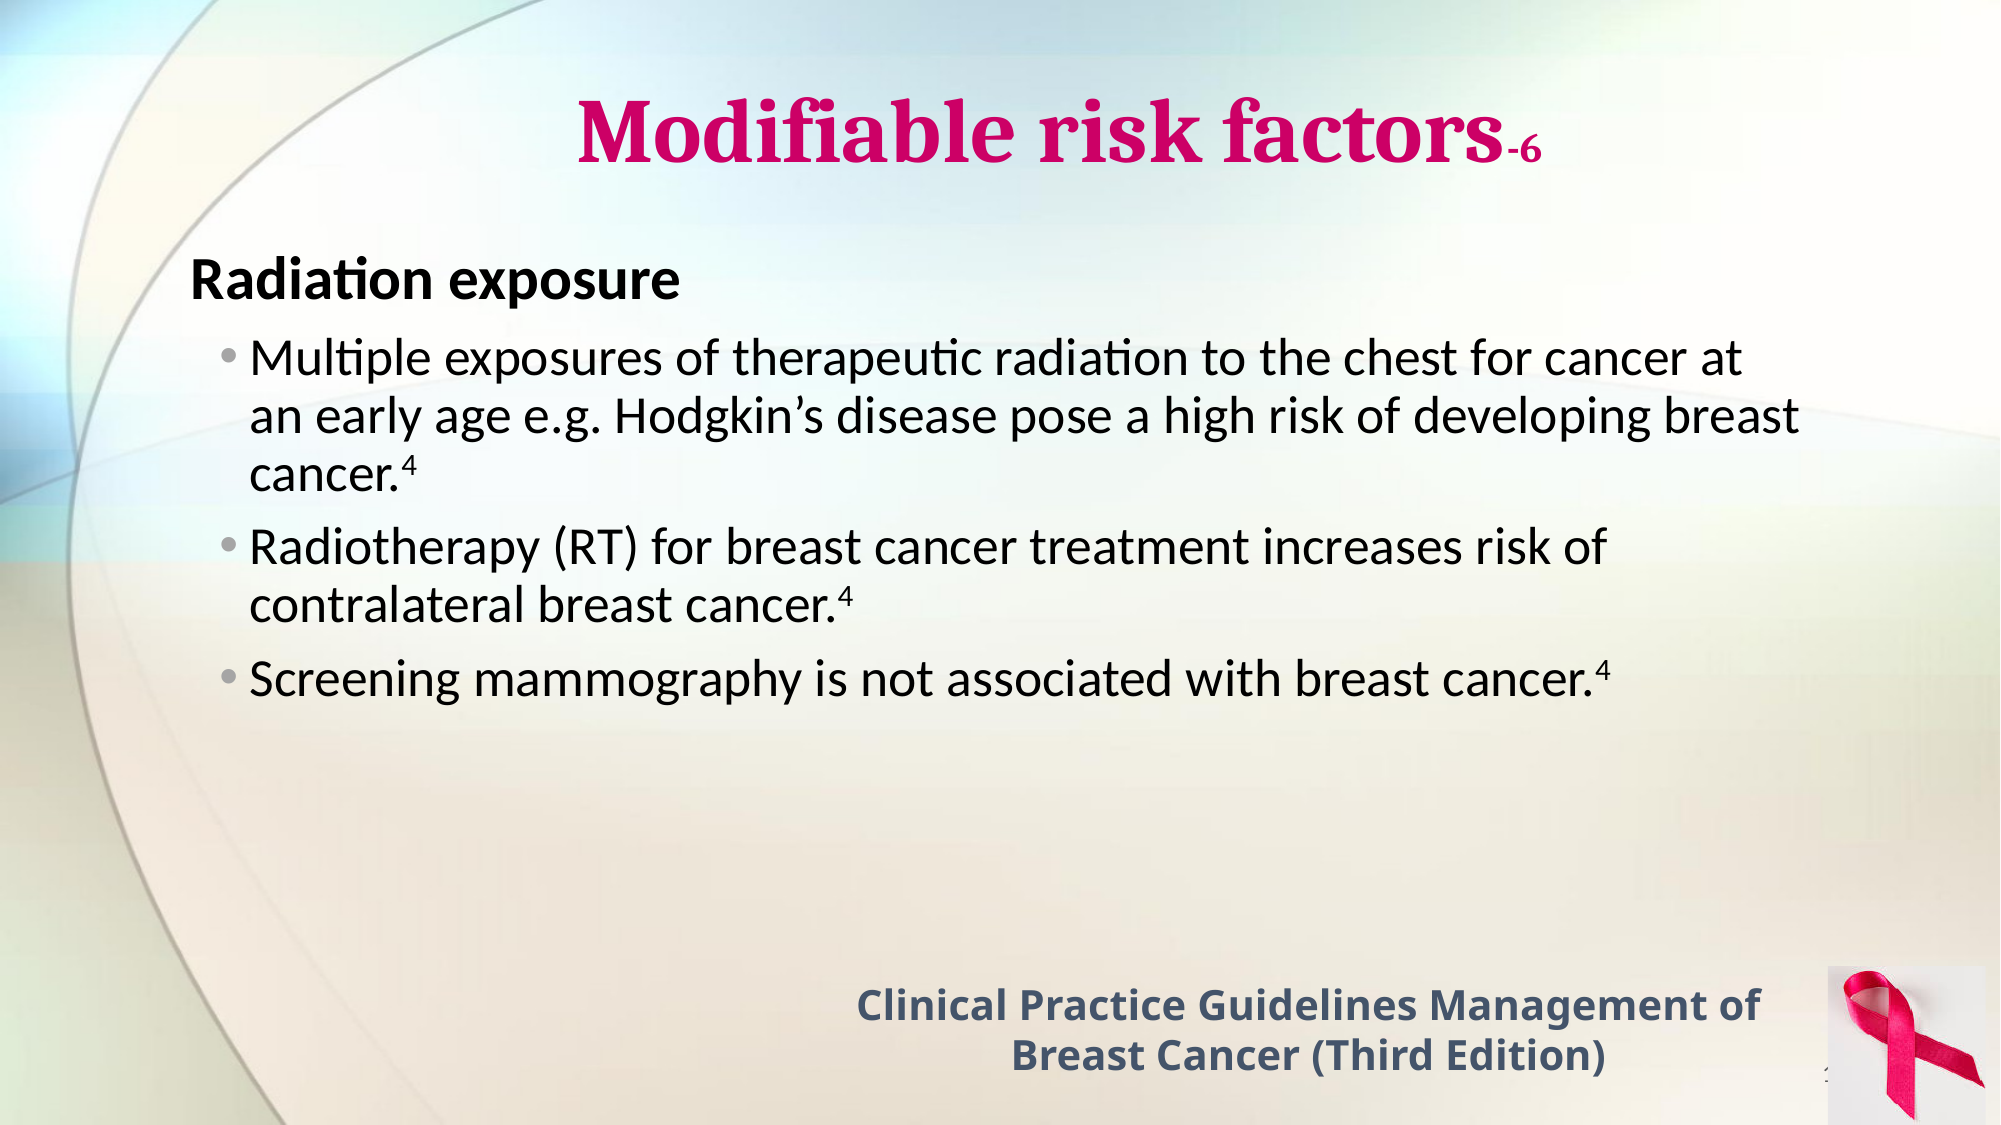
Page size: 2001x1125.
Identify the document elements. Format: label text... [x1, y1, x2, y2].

picture [0, 0, 2001, 1125]
text_box Clinical Practice Guidelines Management of Breast Cancer (Third Edition) [793, 970, 1818, 1086]
slide_number 15 [1325, 1042, 1818, 1103]
title Modifiable risk factors-6 [318, 42, 1801, 210]
list Radiation exposure Multiple exposures of therapeutic radiation to the chest for cancer at an early age e.g. Hodgkin’s disease pose a high risk of developing breast cancer.4 Radiotherapy (RT) for breast cancer treatment increases risk of contralateral breast cancer.4 Screening mammography is not associated with breast cancer.4 [175, 239, 1820, 949]
